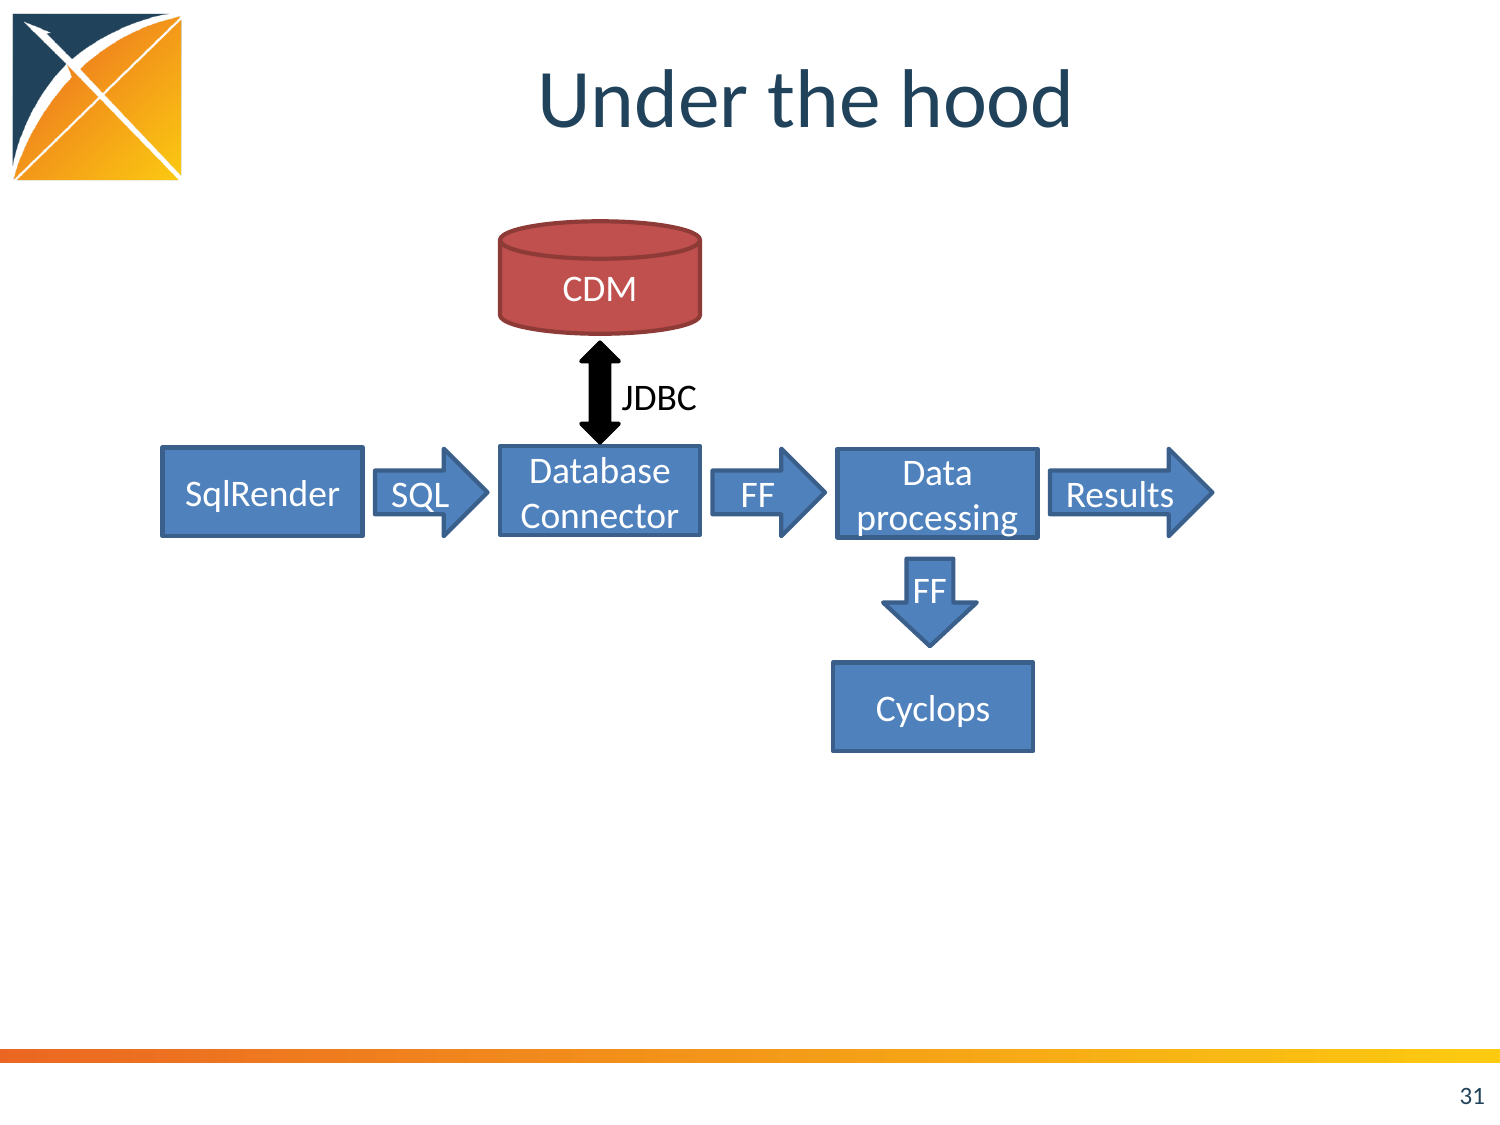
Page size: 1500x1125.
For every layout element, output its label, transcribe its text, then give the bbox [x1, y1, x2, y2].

text_box FF [710, 446, 828, 539]
text_box Results [1047, 446, 1215, 539]
text_box Data processing [835, 447, 1040, 540]
text_box Database Connector [498, 444, 702, 537]
text_box CDM [497, 219, 703, 336]
text_box [579, 340, 621, 445]
picture [0, 0, 206, 200]
text_box JDBC [606, 365, 713, 426]
text_box SqlRender [160, 445, 365, 538]
text_box SQL [372, 446, 490, 539]
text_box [882, 558, 978, 647]
slide_number 31 [1149, 1065, 1500, 1125]
title Under the hood [187, 24, 1425, 163]
text_box Cyclops [831, 660, 1035, 753]
